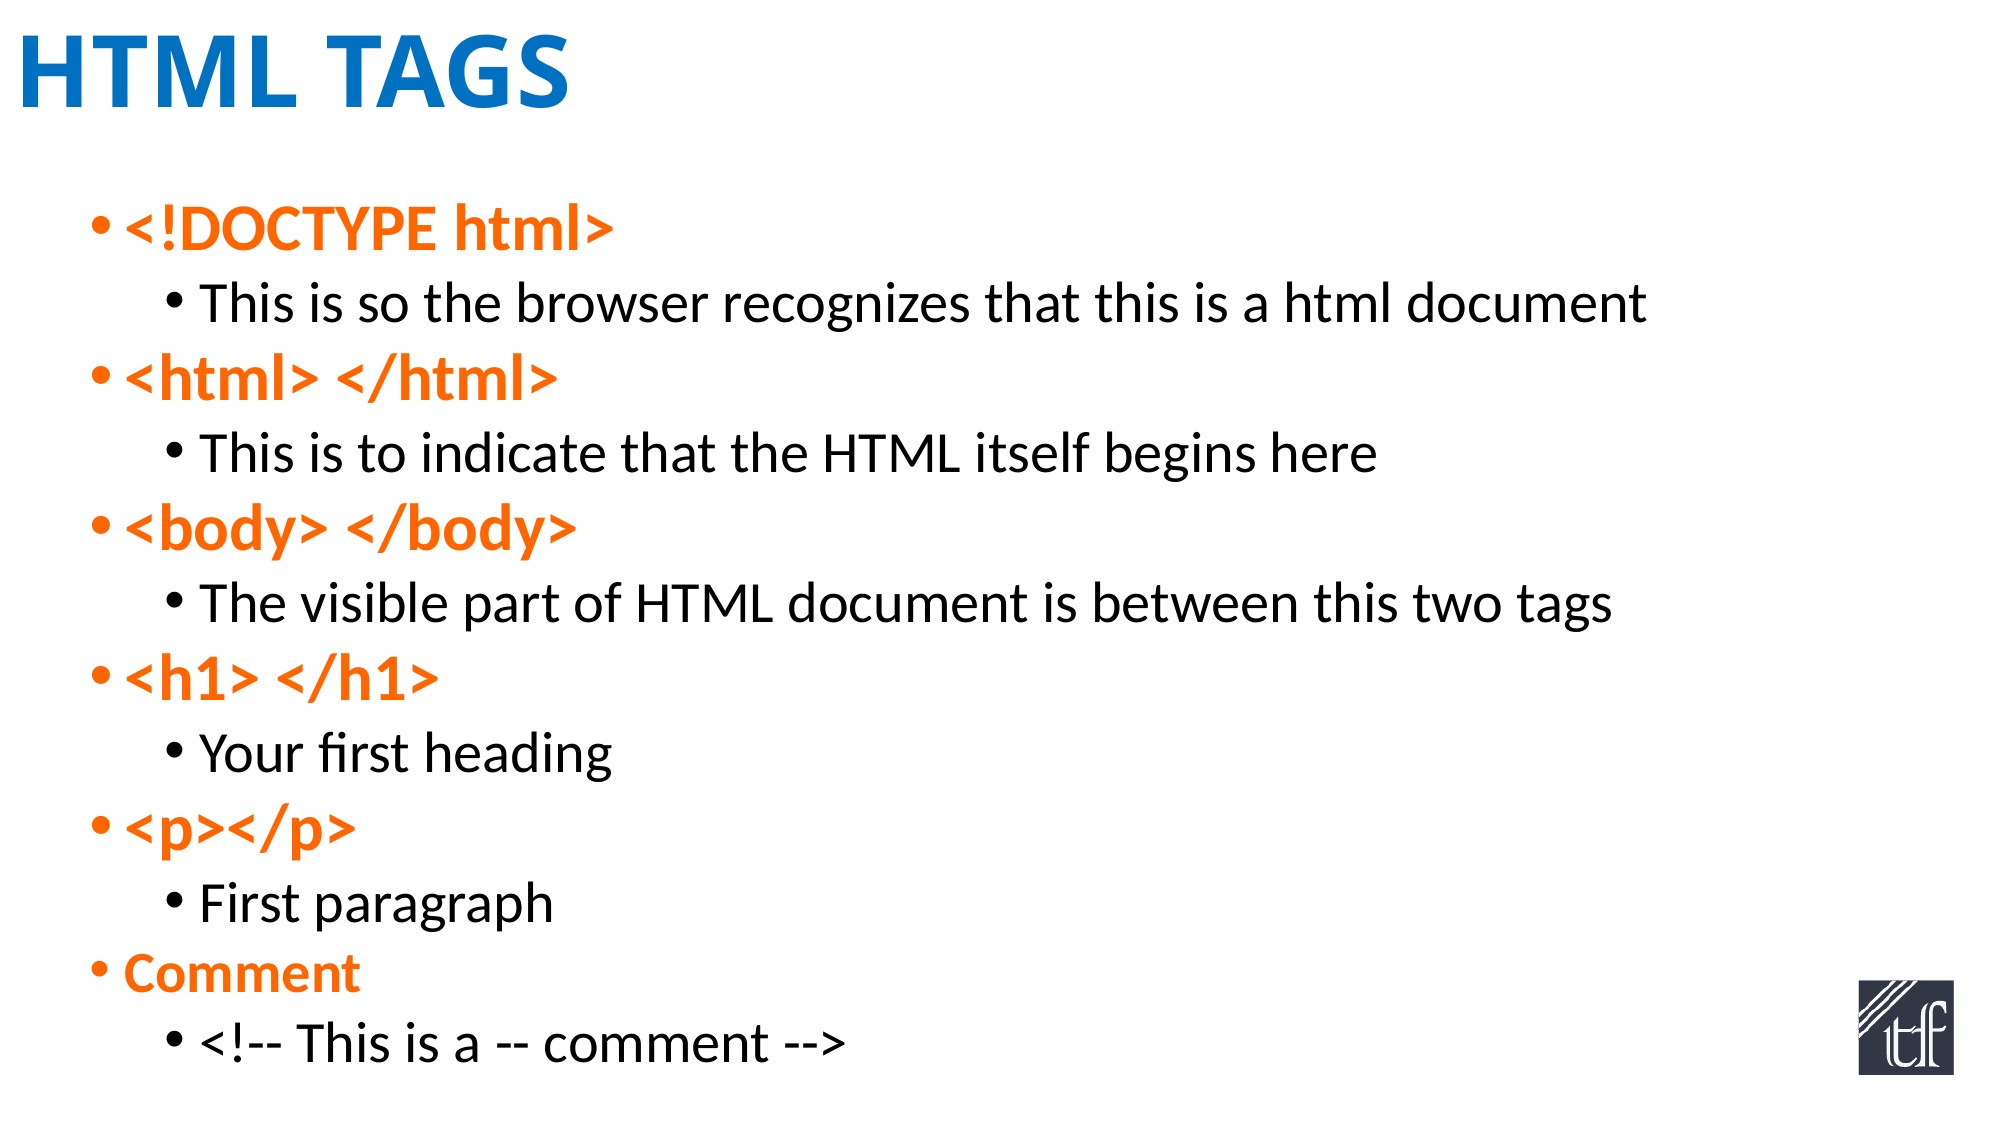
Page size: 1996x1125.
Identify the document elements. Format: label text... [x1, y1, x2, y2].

picture [1847, 966, 1955, 1076]
text_box HTML TAGS [0, 0, 1723, 135]
text_box <!DOCTYPE html> This is so the browser recognizes that this is a html document <html> </html> This is to indicate that the HTML itself begins here <body> </body> The visible part of HTML document is between this two tags <h1> </h1> Your first heading <p></p> First paragraph Comment <!-- This is a -- comment --> [34, 176, 1835, 1125]
